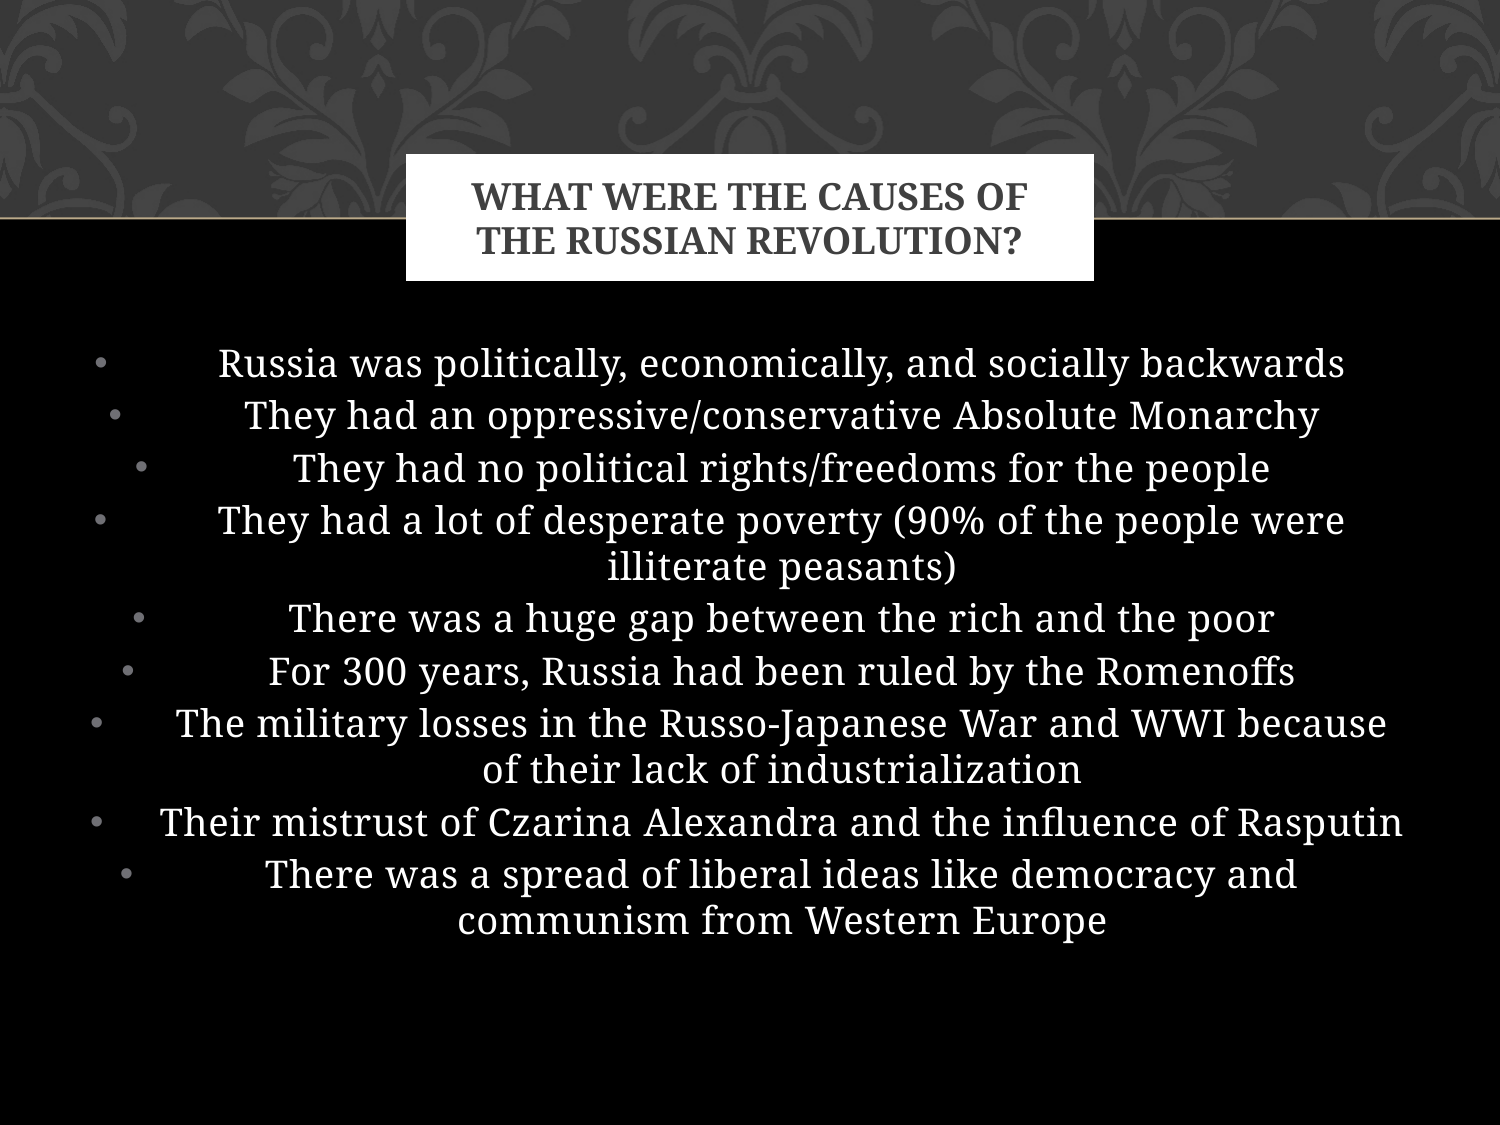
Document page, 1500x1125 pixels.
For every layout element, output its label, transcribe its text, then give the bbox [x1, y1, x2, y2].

list Russia was politically, economically, and socially backwards They had an oppressive/conservative Absolute Monarchy They had no political rights/freedoms for the people They had a lot of desperate poverty (90% of the people were illiterate peasants) There was a huge gap between the rich and the poor For 300 years, Russia had been ruled by the Romenoffs The military losses in the Russo-Japanese War and WWI because of their lack of industrialization Their mistrust of Czarina Alexandra and the influence of Rasputin There was a spread of liberal ideas like democracy and communism from Western Europe [75, 331, 1425, 1000]
title What were the causes of the Russian Revolution? [406, 154, 1094, 281]
